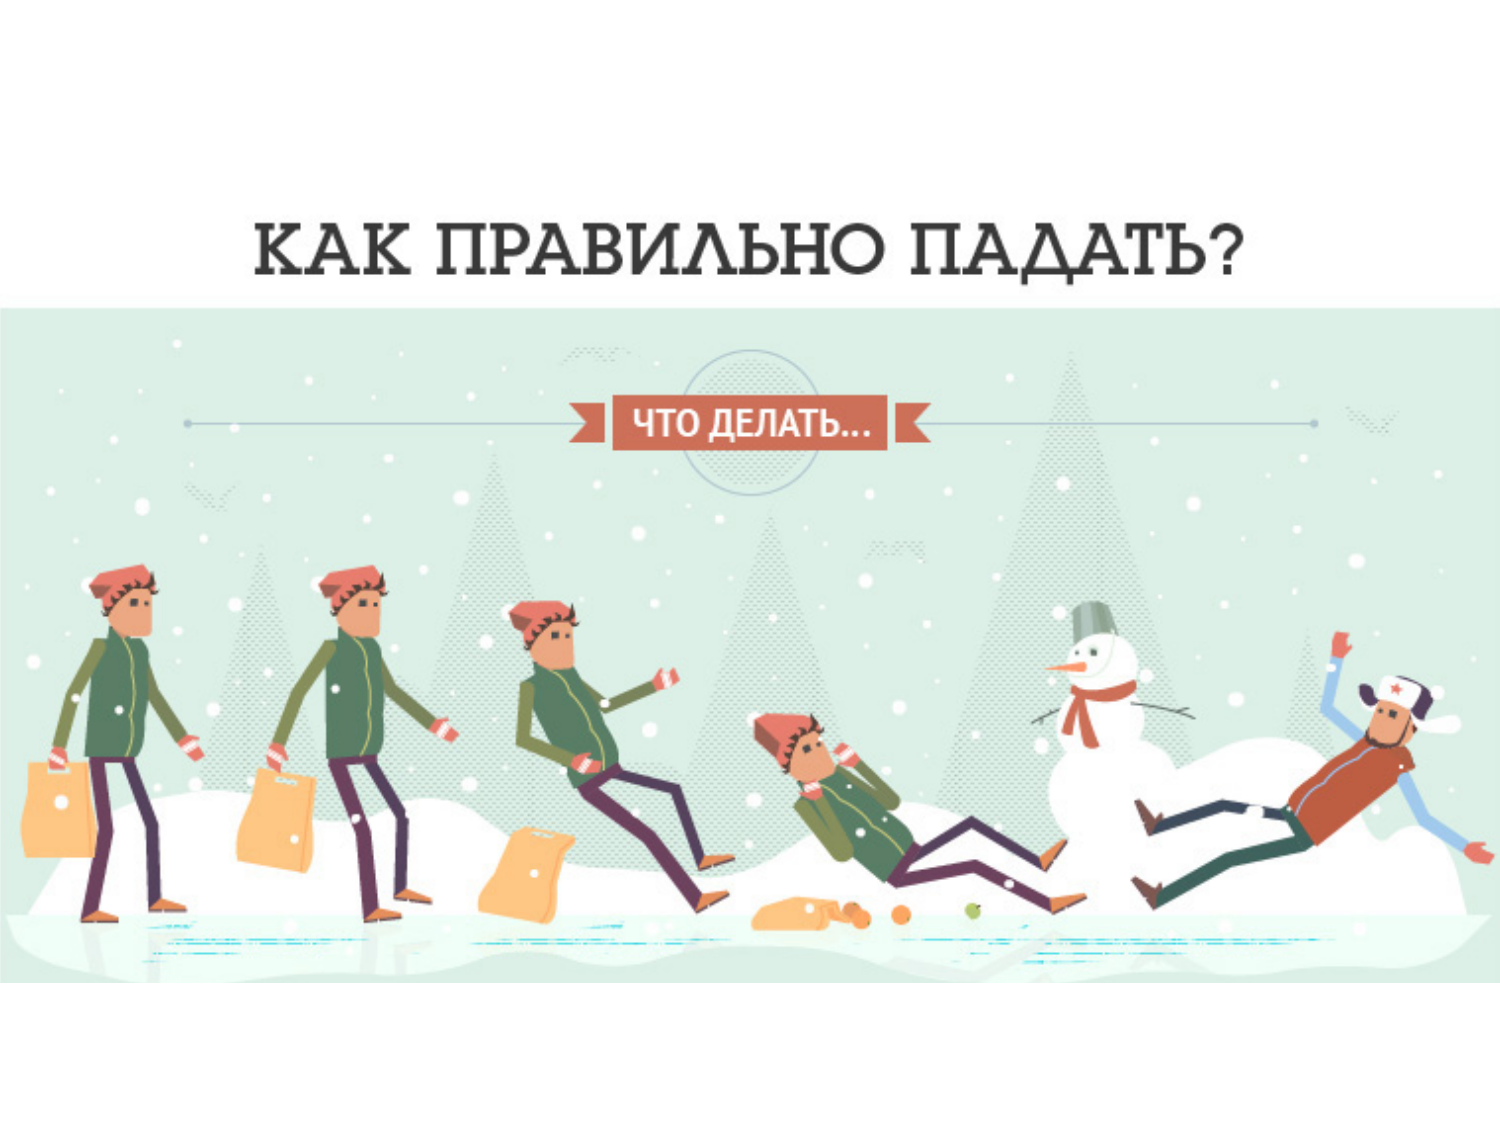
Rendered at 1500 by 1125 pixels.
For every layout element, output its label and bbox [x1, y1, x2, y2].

picture [0, 184, 1500, 983]
